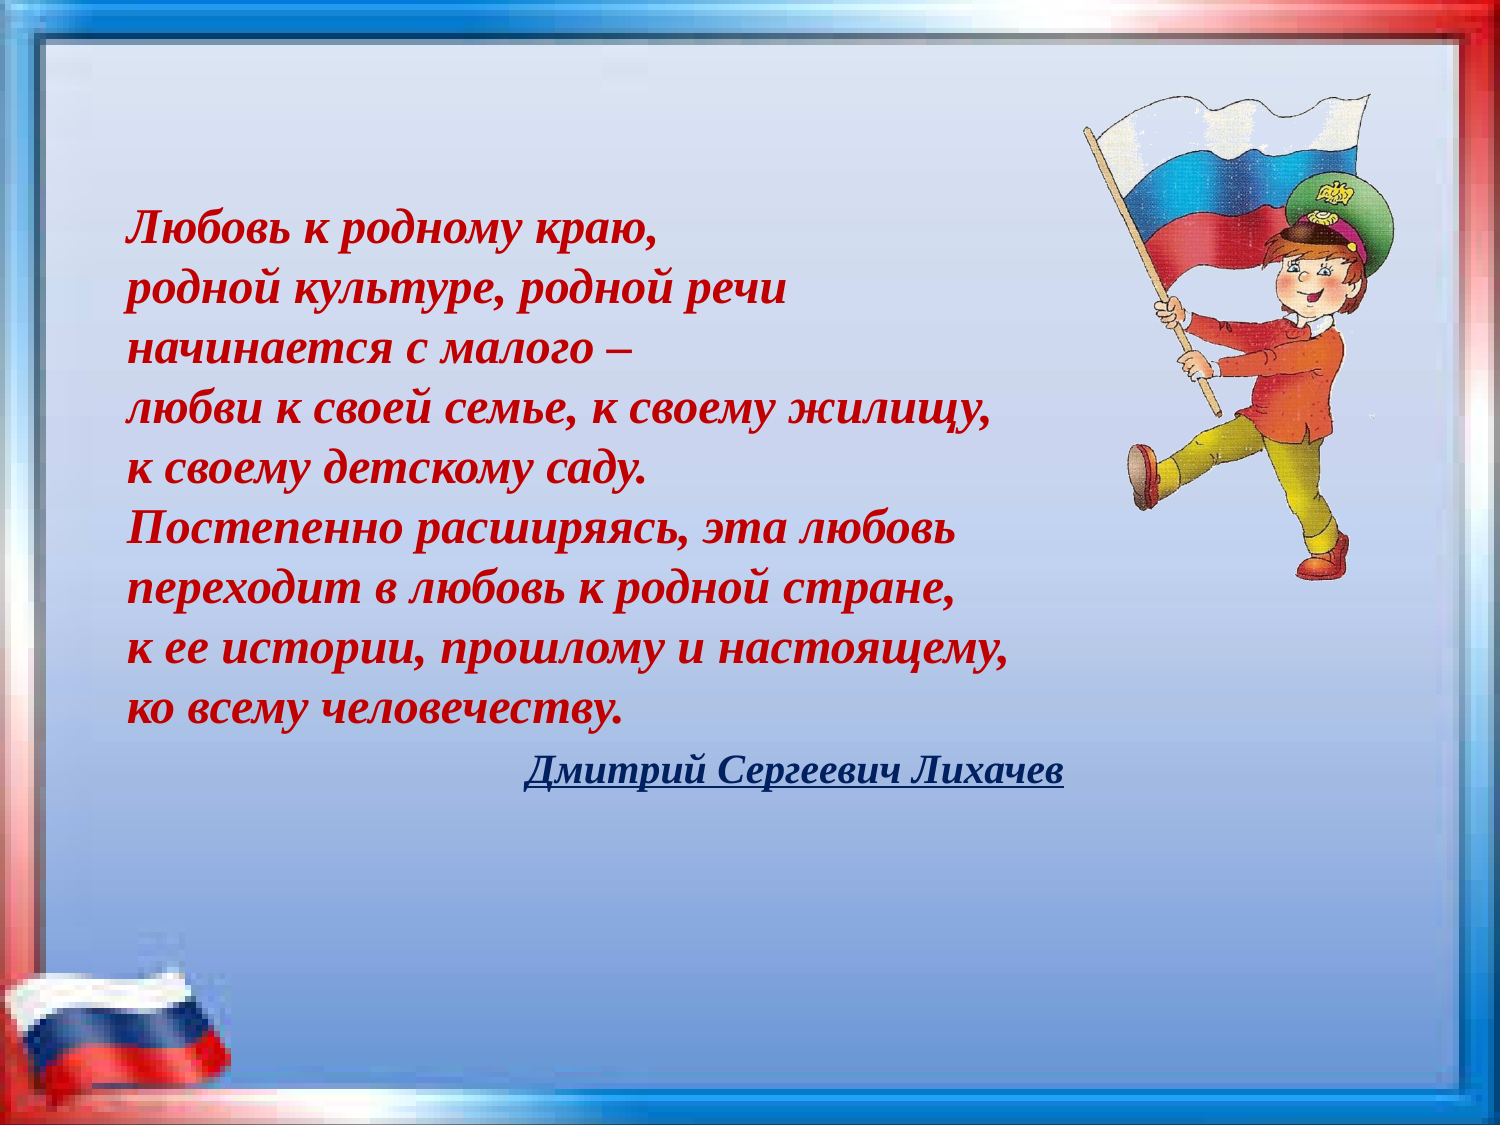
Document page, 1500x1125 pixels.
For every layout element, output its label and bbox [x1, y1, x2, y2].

picture [1080, 89, 1396, 587]
list [0, 0, 1500, 1125]
